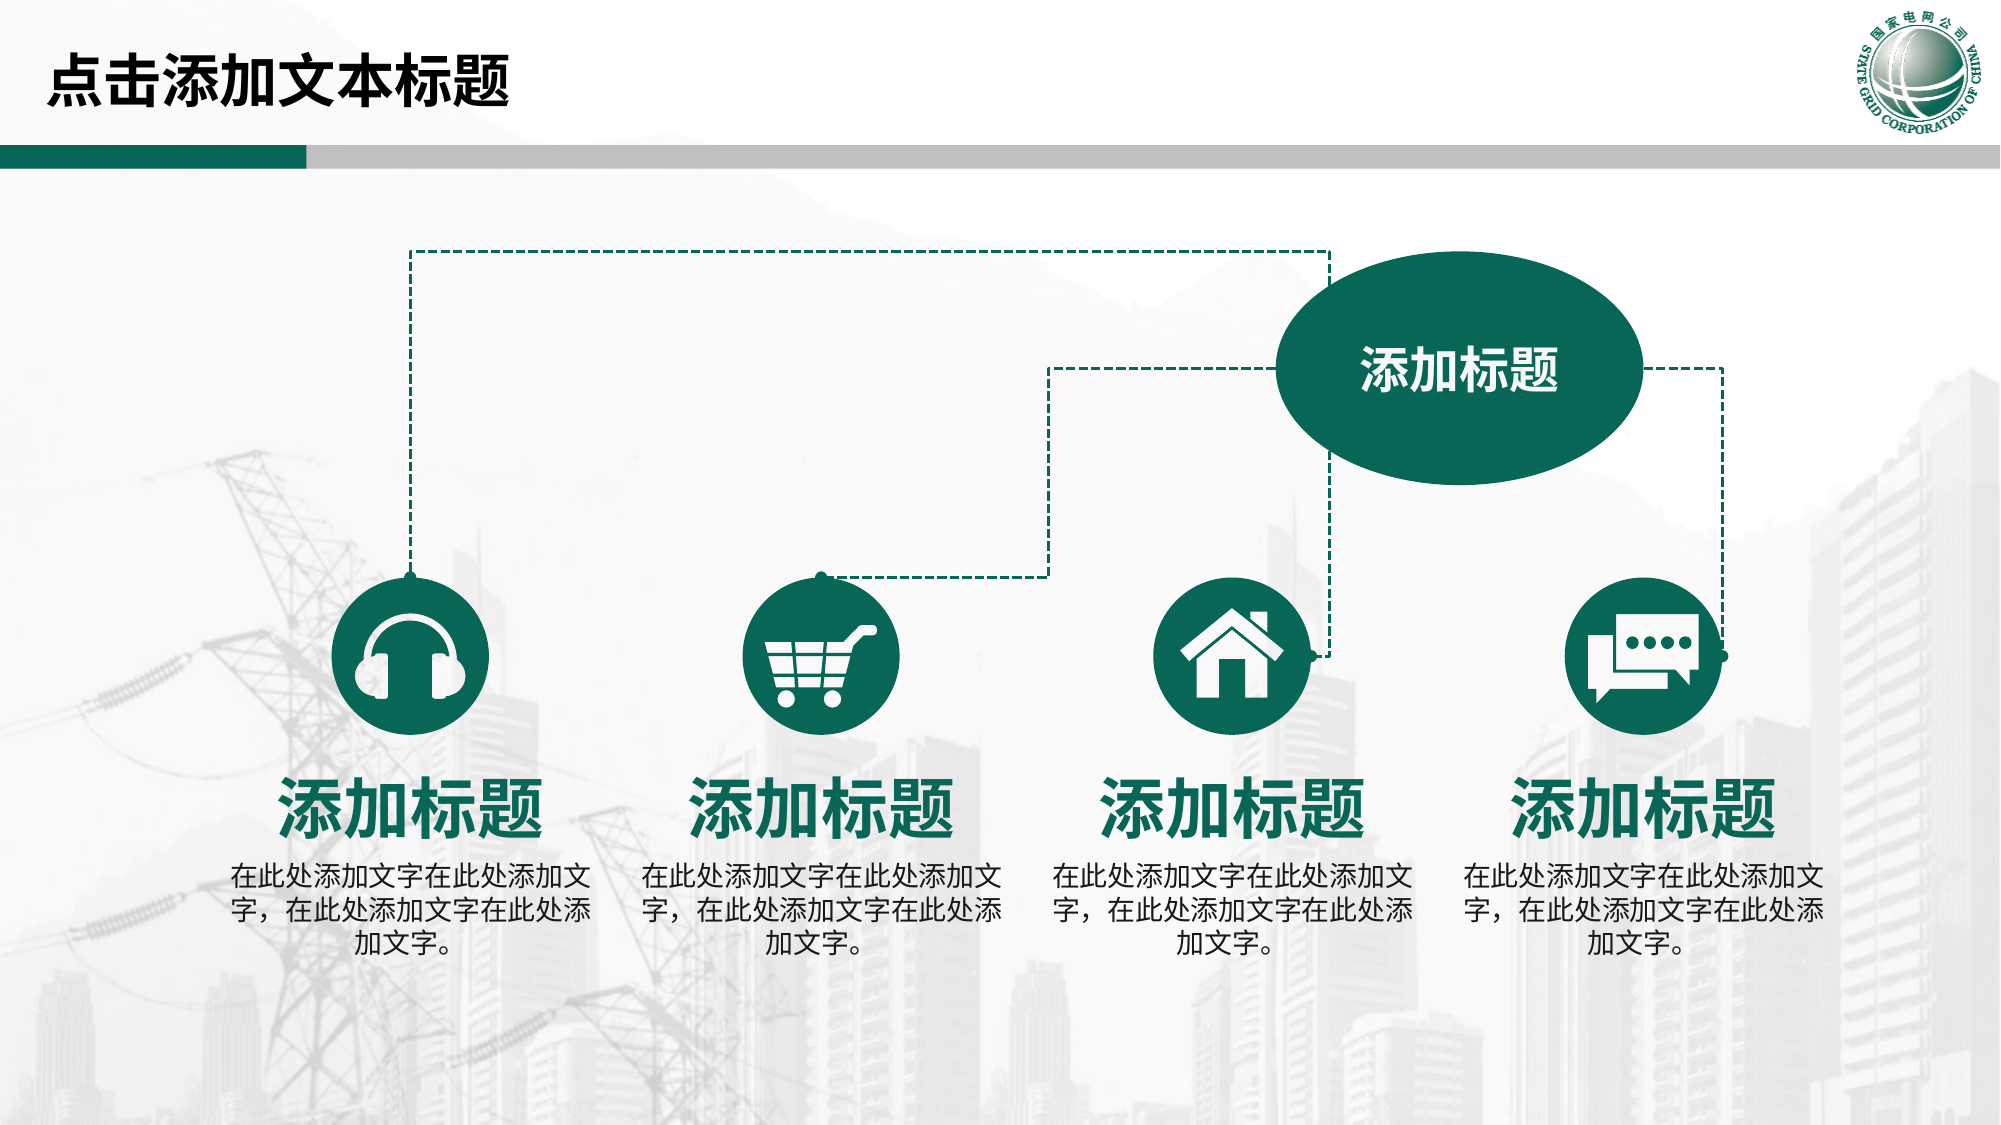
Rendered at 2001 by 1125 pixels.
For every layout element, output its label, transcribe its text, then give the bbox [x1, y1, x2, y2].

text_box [202, 251, 1852, 969]
picture [0, 0, 2001, 145]
text_box 点击添加文本标题 [0, 37, 692, 122]
picture [0, 169, 2001, 1125]
